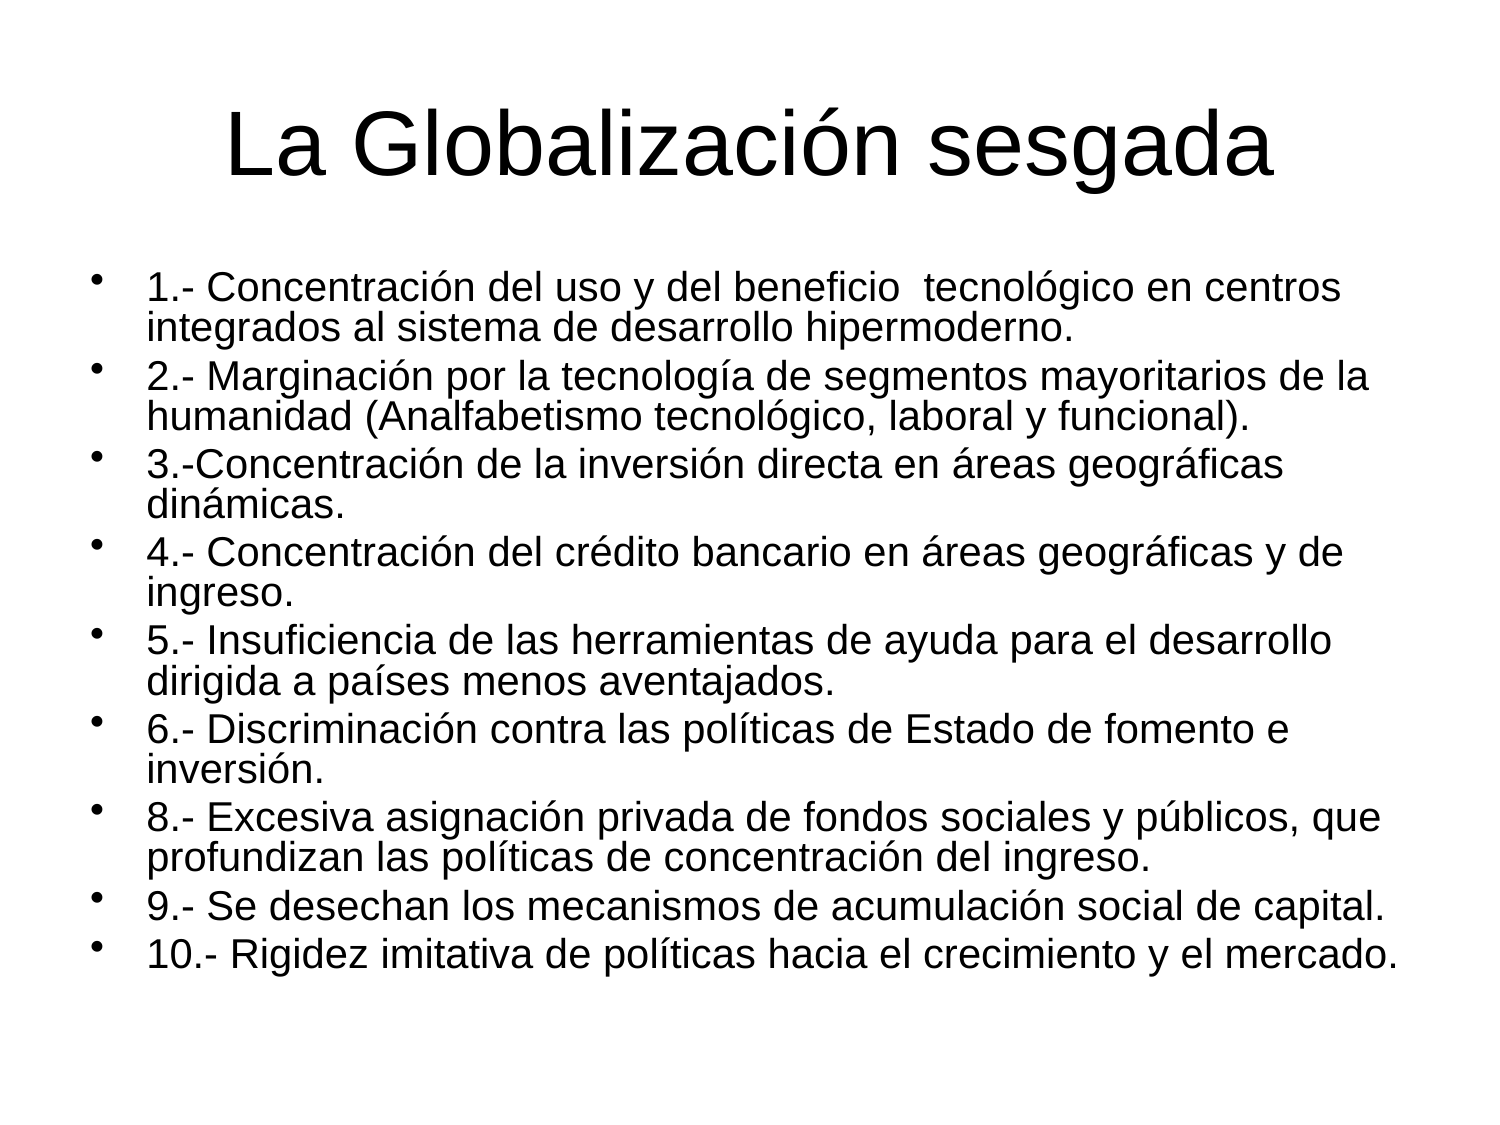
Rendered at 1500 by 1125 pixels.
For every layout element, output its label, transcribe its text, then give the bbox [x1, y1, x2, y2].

title La Globalización sesgada [74, 44, 1426, 233]
list 1.- Concentración del uso y del beneficio tecnológico en centros integrados al sistema de desarrollo hipermoderno. 2.- Marginación por la tecnología de segmentos mayoritarios de la humanidad (Analfabetismo tecnológico, laboral y funcional). 3.-Concentración de la inversión directa en áreas geográficas dinámicas. 4.- Concentración del crédito bancario en áreas geográficas y de ingreso. 5.- Insuficiencia de las herramientas de ayuda para el desarrollo dirigida a países menos aventajados. 6.- Discriminación contra las políticas de Estado de fomento e inversión. 8.- Excesiva asignación privada de fondos sociales y públicos, que profundizan las políticas de concentración del ingreso. 9.- Se desechan los mecanismos de acumulación social de capital. 10.- Rigidez imitativa de políticas hacia el crecimiento y el mercado. [74, 262, 1426, 1006]
